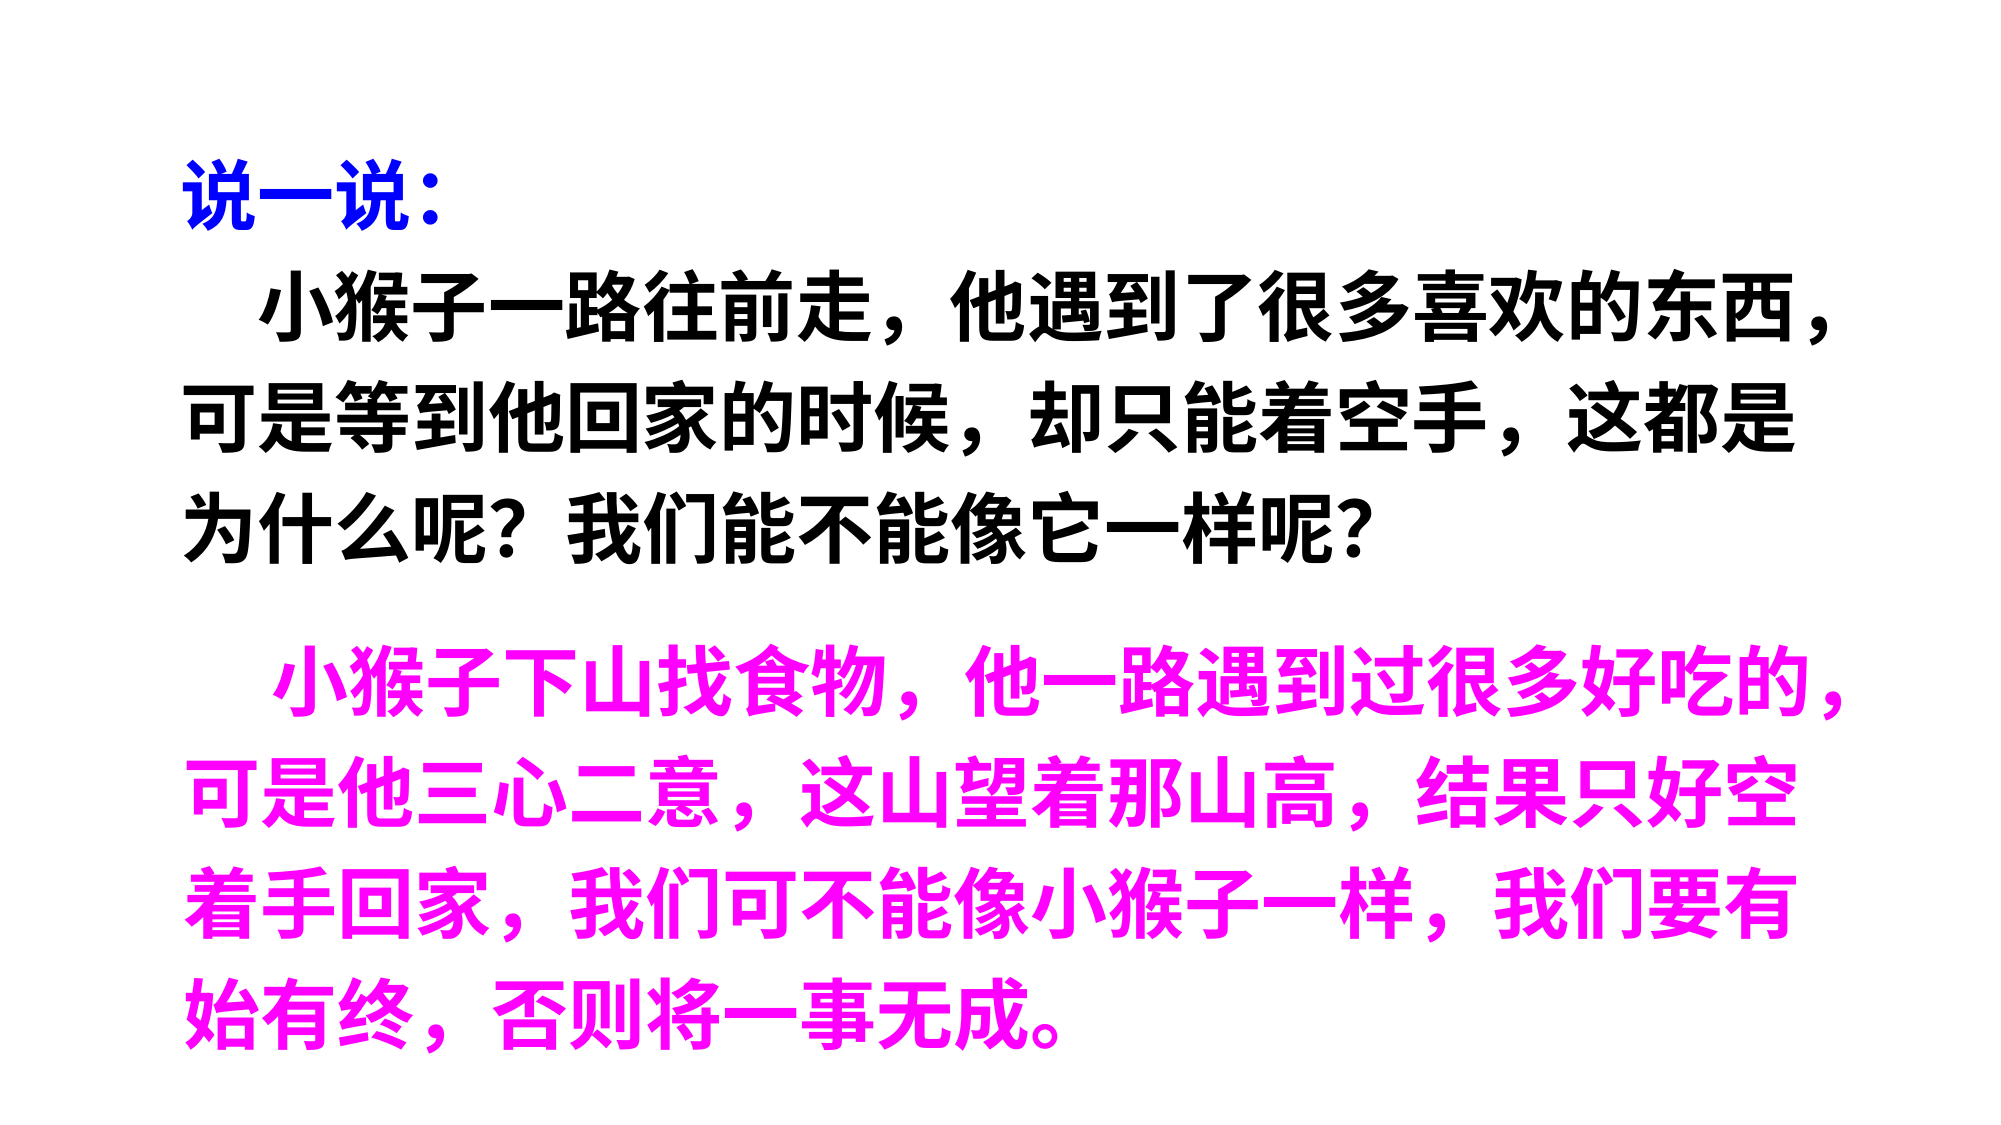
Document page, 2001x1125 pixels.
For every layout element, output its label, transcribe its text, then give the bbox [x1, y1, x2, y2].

text_box 说一说： 小猴子一路往前走，他遇到了很多喜欢的东西，可是等到他回家的时候，却只能着空手，这都是为什么呢？我们能不能像它一样呢？ [165, 121, 1882, 581]
text_box 小猴子下山找食物，他一路遇到过很多好吃的，可是他三心二意，这山望着那山高，结果只好空着手回家，我们可不能像小猴子一样，我们要有始有终，否则将一事无成。 [168, 607, 1882, 1067]
